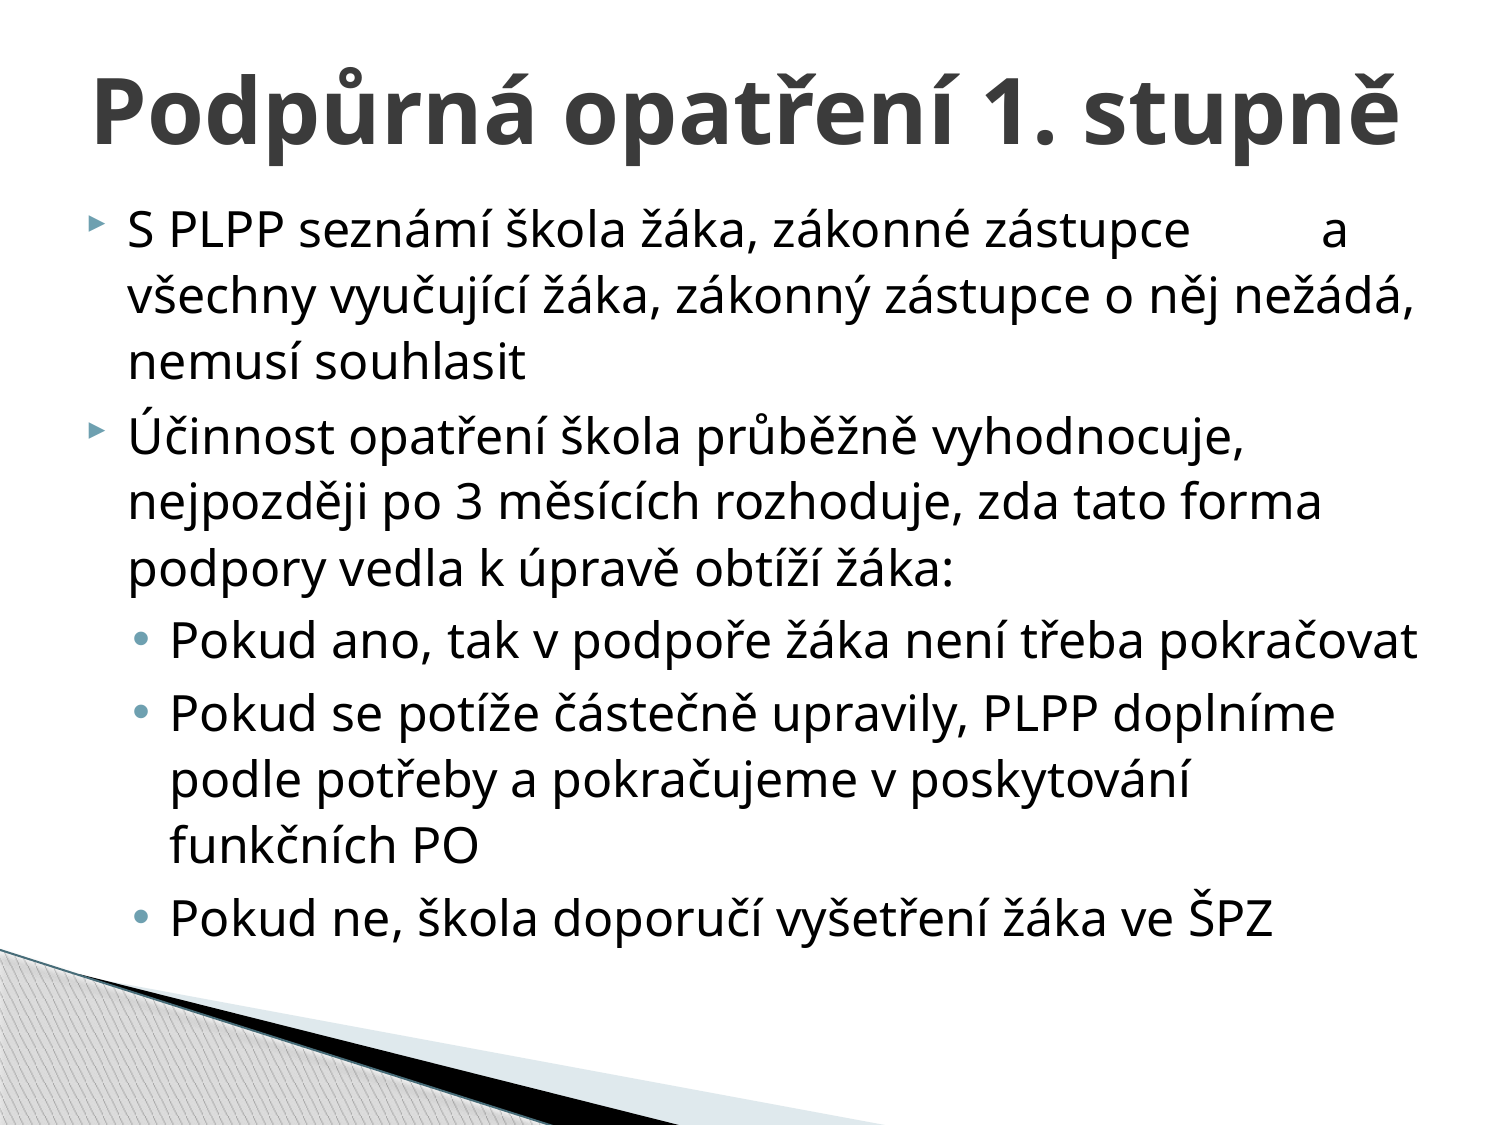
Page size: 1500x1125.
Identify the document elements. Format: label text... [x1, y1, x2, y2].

list S PLPP seznámí škola žáka, zákonné zástupce a všechny vyučující žáka, zákonný zástupce o něj nežádá, nemusí souhlasit Účinnost opatření škola průběžně vyhodnocuje, nejpozději po 3 měsících rozhoduje, zda tato forma podpory vedla k úpravě obtíží žáka: Pokud ano, tak v podpoře žáka není třeba pokračovat Pokud se potíže částečně upravily, PLPP doplníme podle potřeby a pokračujeme v poskytování funkčních PO Pokud ne, škola doporučí vyšetření žáka ve ŠPZ [53, 184, 1439, 1024]
title Podpůrná opatření 1. stupně [75, 30, 1425, 184]
